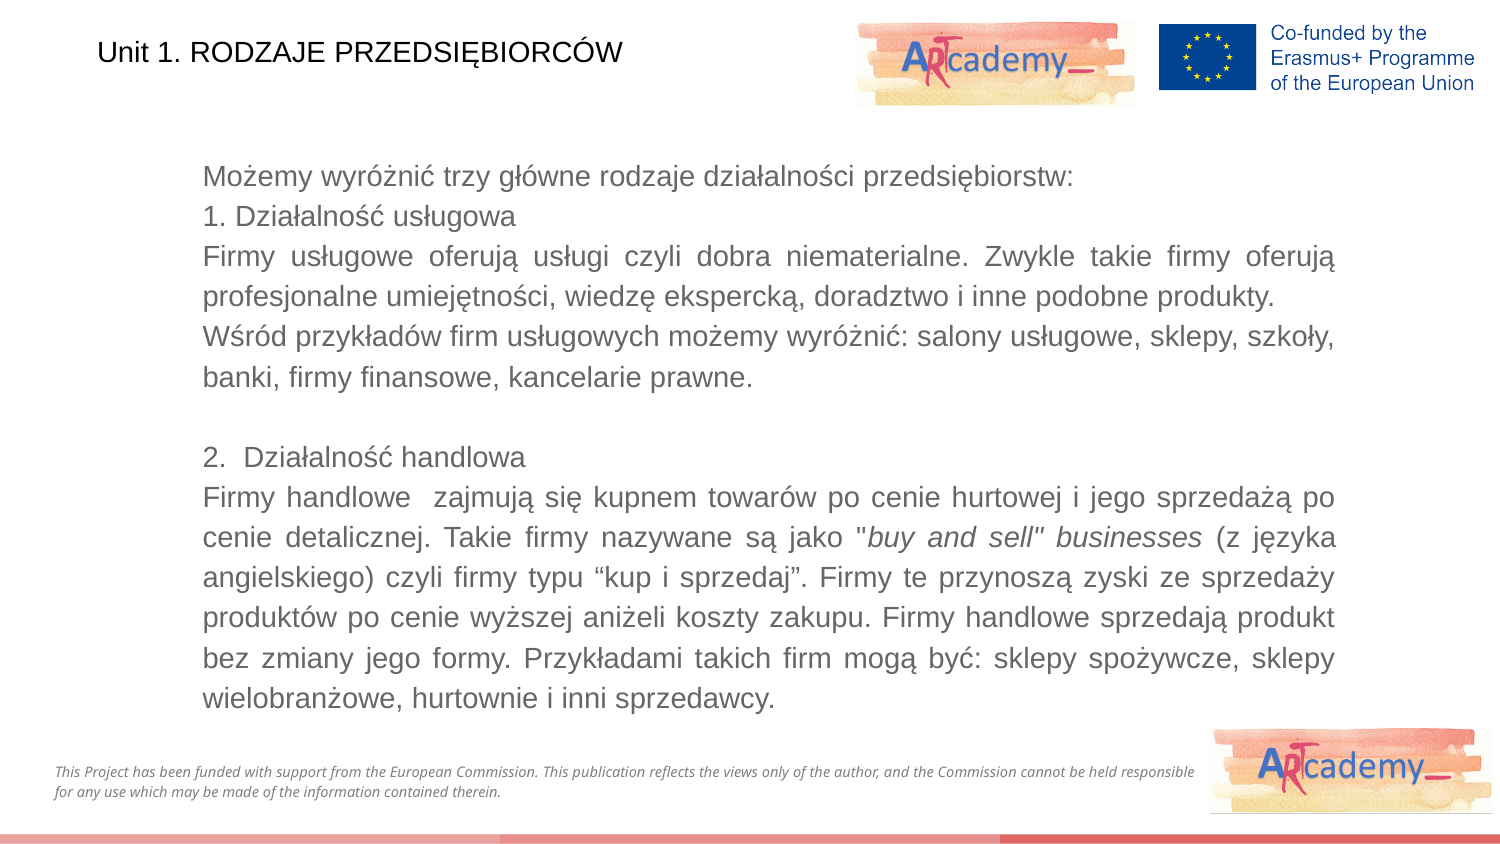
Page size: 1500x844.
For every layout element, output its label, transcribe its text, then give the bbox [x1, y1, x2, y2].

picture [1158, 24, 1474, 94]
list Możemy wyróżnić trzy główne rodzaje działalności przedsiębiorstw: 1. Działalność usługowa Firmy usługowe oferują usługi czyli dobra niematerialne. Zwykle takie firmy oferują profesjonalne umiejętności, wiedzę ekspercką, doradztwo i inne podobne produkty. Wśród przykładów firm usługowych możemy wyróżnić: salony usługowe, sklepy, szkoły, banki, firmy finansowe, kancelarie prawne. 2. Działalność handlowa Firmy handlowe zajmują się kupnem towarów po cenie hurtowej i jego sprzedażą po cenie detalicznej. Takie firmy nazywane są jako "buy and sell" businesses (z języka angielskiego) czyli firmy typu “kup i sprzedaj”. Firmy te przynoszą zyski ze sprzedaży produktów po cenie wyższej aniżeli koszty zakupu. Firmy handlowe sprzedają produkt bez zmiany jego formy. Przykładami takich firm mogą być: sklepy spożywcze, sklepy wielobranżowe, hurtownie i inni sprzedawcy. [164, 136, 1352, 706]
picture [854, 2, 1137, 138]
picture [1210, 709, 1493, 844]
text_box This Project has been funded with support from the European Commission. This publication reflects the views only of the author, and the Commission cannot be held responsible for any use which may be made of the information contained therein. [39, 754, 1205, 799]
text_box Unit 1. RODZAJE PRZEDSIĘBIORCÓW [82, 26, 817, 76]
